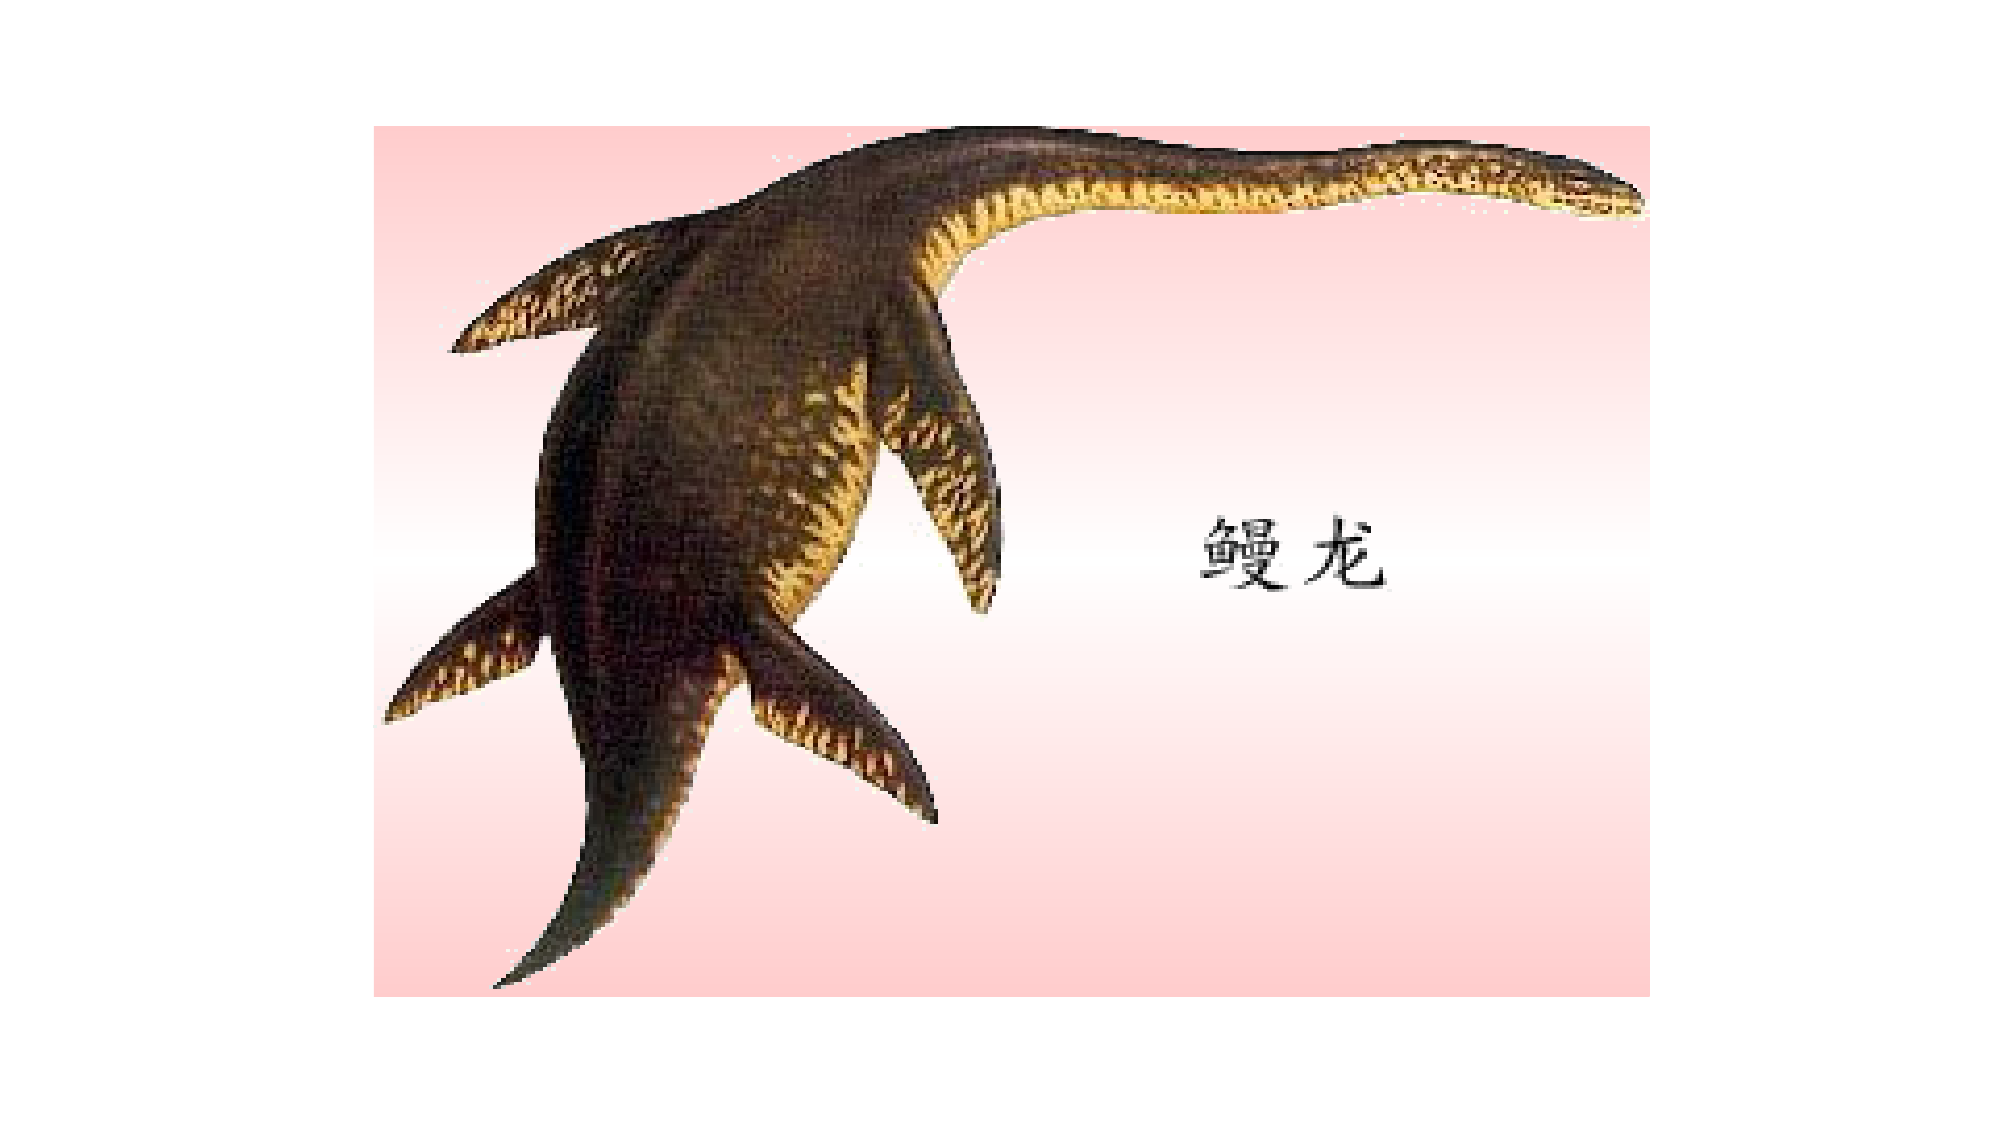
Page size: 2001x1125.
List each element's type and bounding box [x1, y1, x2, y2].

picture [373, 126, 1650, 997]
